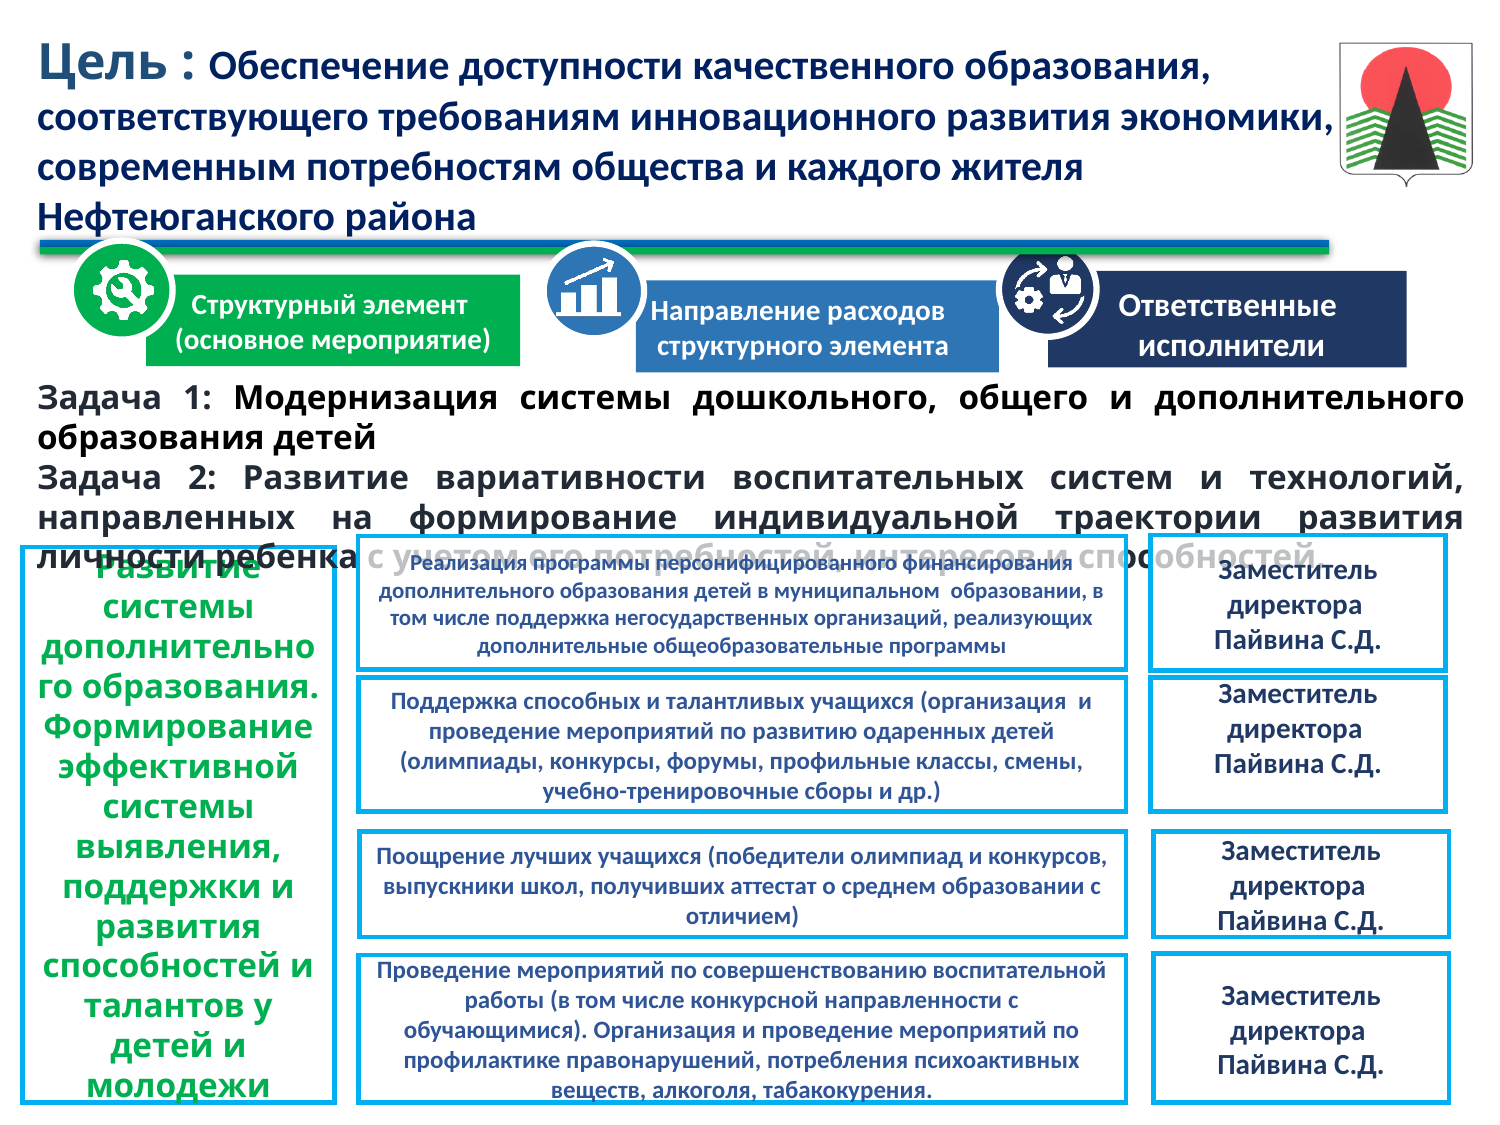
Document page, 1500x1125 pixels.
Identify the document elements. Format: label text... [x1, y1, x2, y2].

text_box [39, 239, 1330, 255]
text_box Заместитель директора Пайвина С.Д. [1149, 677, 1447, 812]
text_box Заместитель директора Пайвина С.Д. [1149, 534, 1447, 671]
picture [1012, 256, 1087, 324]
text_box Реализация программы персонифицированного финансирования дополнительного образования детей в муниципальном образовании, в том числе поддержка негосударственных организаций, реализующих дополнительные общеобразовательные программы [357, 535, 1127, 671]
text_box [1047, 270, 1103, 368]
text_box Поощрение лучших учащихся (победители олимпиад и конкурсов, выпускники школ, получивших аттестат о среднем образовании с отличием) [358, 830, 1127, 938]
text_box Поддержка способных и талантливых учащихся (организация и проведение мероприятий по развитию одаренных детей (олимпиады, конкурсы, форумы, профильные классы, смены, учебно-тренировочные сборы и др.) [357, 677, 1127, 812]
text_box [69, 255, 174, 341]
picture [93, 260, 154, 320]
text_box Ответственные исполнители [1103, 235, 1360, 368]
text_box Развитие системы дополнительного образования. Формирование эффективной системы выявления, поддержки и развития способностей и талантов у детей и молодежи [21, 546, 335, 1104]
picture [1338, 41, 1474, 188]
text_box Цель : Обеспечение доступности качественного образования, соответствующего требованиям инновационного развития экономики, современным потребностям общества и каждого жителя Нефтеюганского района [22, 21, 1406, 247]
text_box [542, 255, 646, 340]
text_box Заместитель директора Пайвина С.Д. [1152, 830, 1450, 938]
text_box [514, 603, 949, 664]
text_box Структурный элемент (основное мероприятие) [145, 274, 521, 367]
text_box Проведение мероприятий по совершенствованию воспитательной работы (в том числе конкурсной направленности с обучающимися). Организация и проведение мероприятий по профилактике правонарушений, потребления психоактивных веществ, алкоголя, табакокурения. [357, 954, 1127, 1104]
text_box [1087, 263, 1098, 320]
text_box Направление расходов структурного элемента [635, 279, 1000, 368]
text_box [997, 263, 1083, 338]
picture [556, 254, 621, 319]
text_box Заместитель директора Пайвина С.Д. [1152, 953, 1450, 1104]
text_box [1360, 270, 1408, 368]
text_box Задача 1: Модернизация системы дошкольного, общего и дополнительного образования детей Задача 2: Развитие вариативности воспитательных систем и технологий, направленных на формирование индивидуальной траектории развития личности ребенка с учетом его потребностей, интересов и способностей. [22, 368, 1481, 623]
